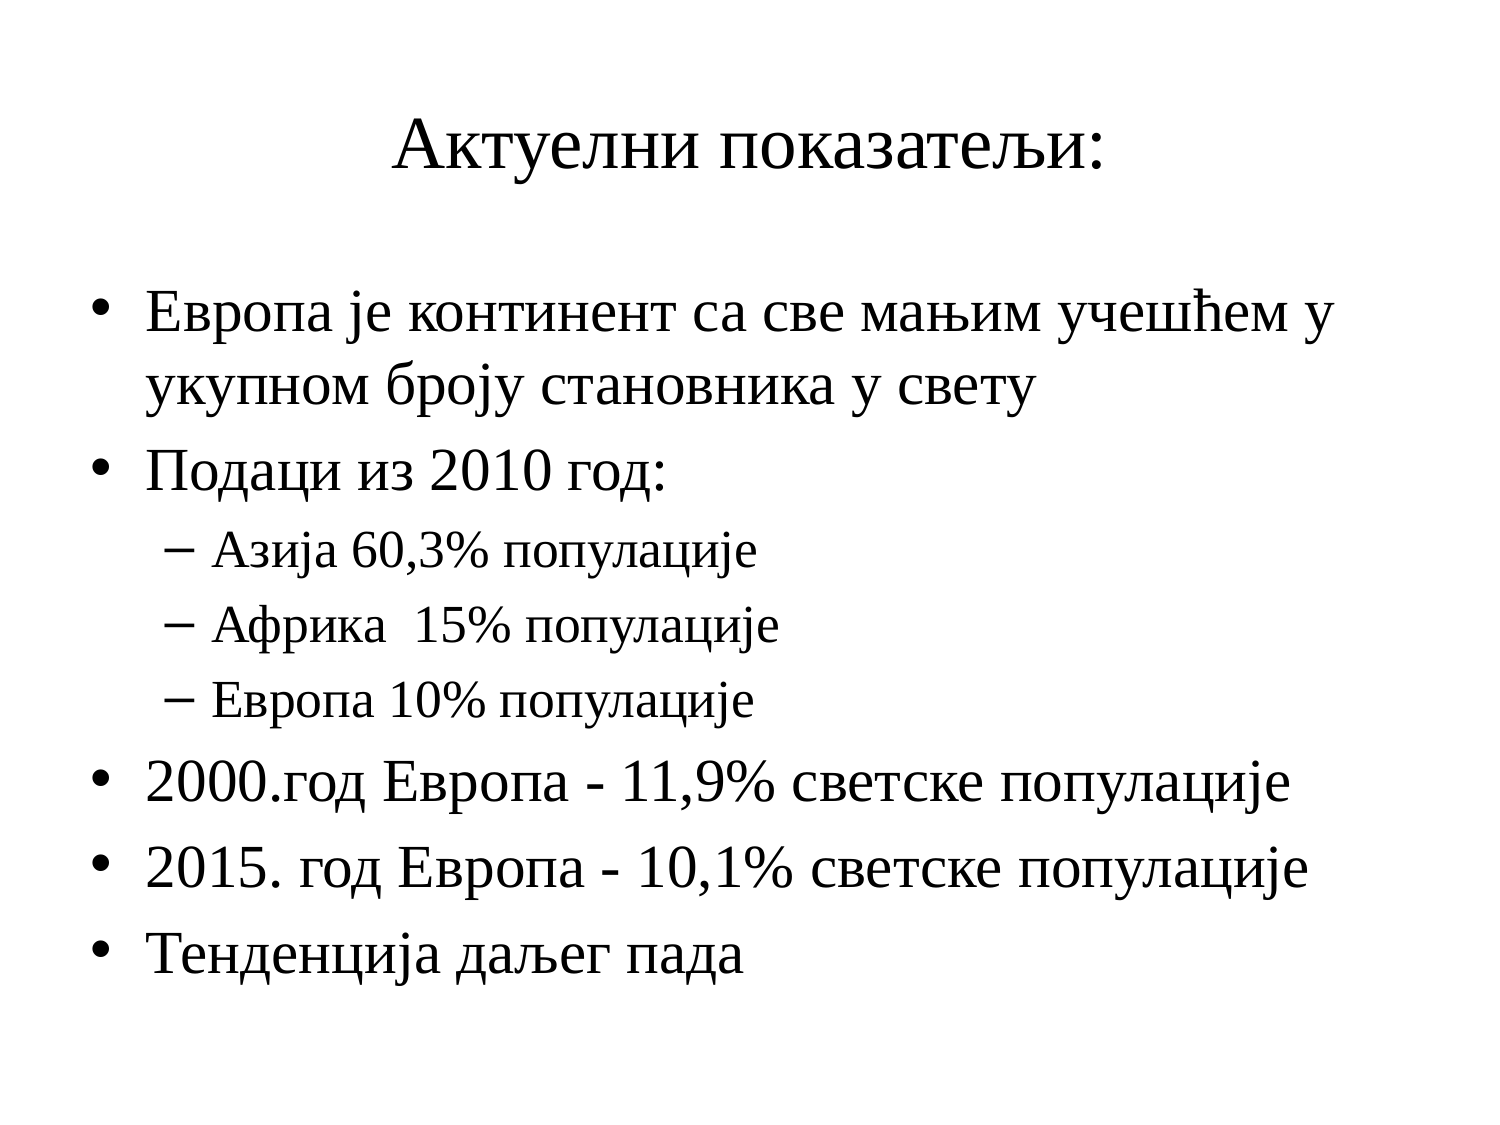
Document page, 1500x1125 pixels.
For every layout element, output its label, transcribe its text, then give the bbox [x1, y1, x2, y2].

title Актуелни показатељи: [75, 45, 1425, 233]
list Европа је континент са све мањим учешћем у укупном броју становника у свету Подаци из 2010 год: Азија 60,3% популације Африка 15% популације Европа 10% популације 2000.год Европа - 11,9% светске популације 2015. год Европа - 10,1% светске популације Тенденција даљег пада [75, 262, 1425, 1005]
